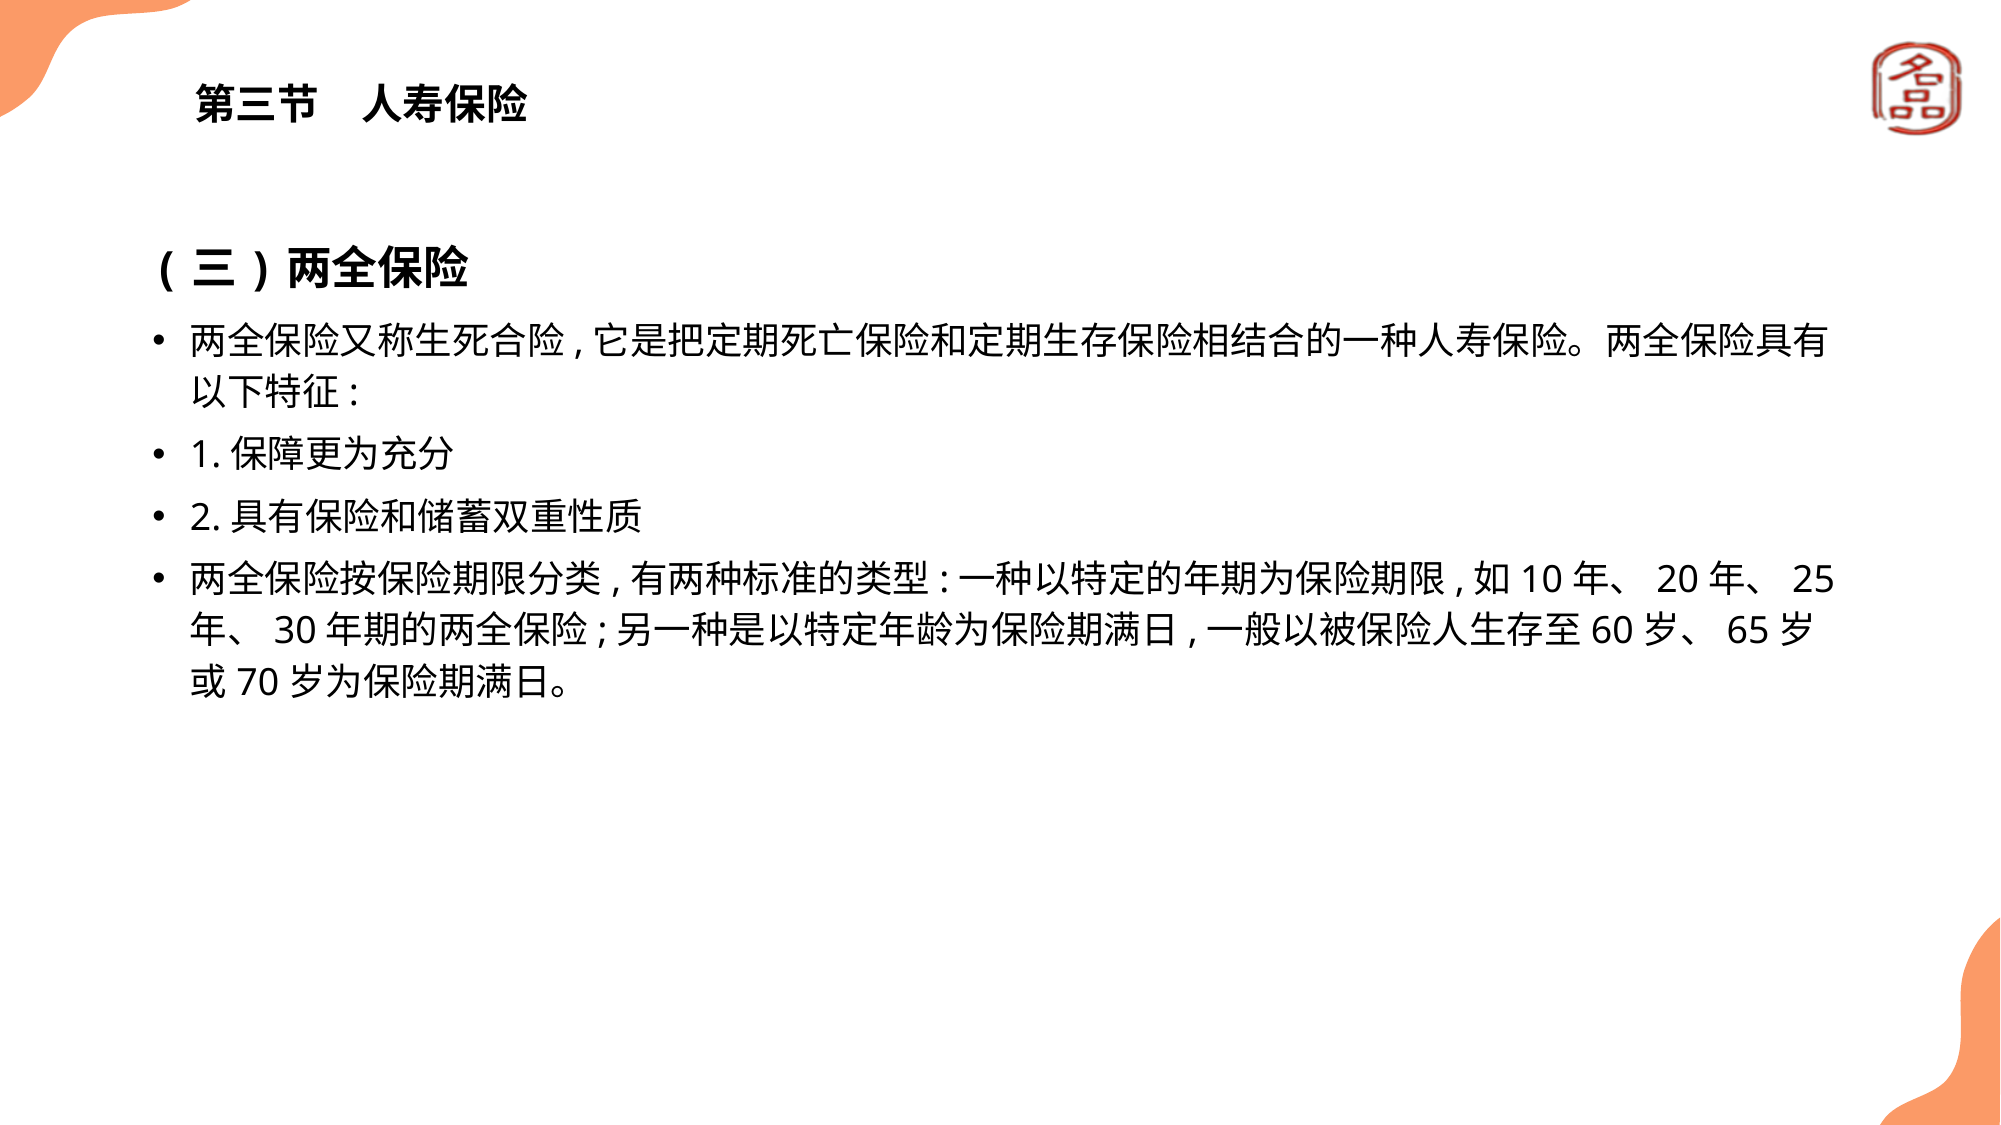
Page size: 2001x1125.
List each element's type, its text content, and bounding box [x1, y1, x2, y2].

list (三)两全保险 两全保险又称生死合险,它是把定期死亡保险和定期生存保险相结合的一种人寿保险。两全保险具有以下特征: 1.保障更为充分 2.具有保险和储蓄双重性质 两全保险按保险期限分类,有两种标准的类型:一种以特定的年期为保险期限,如10年、20年、25年、30年期的两全保险;另一种是以特定年龄为保险期满日,一般以被保险人生存至60岁、65岁或70岁为保险期满日。 [137, 217, 1863, 1031]
picture [1861, 10, 1990, 147]
title 第三节 人寿保险 [137, 60, 1863, 152]
